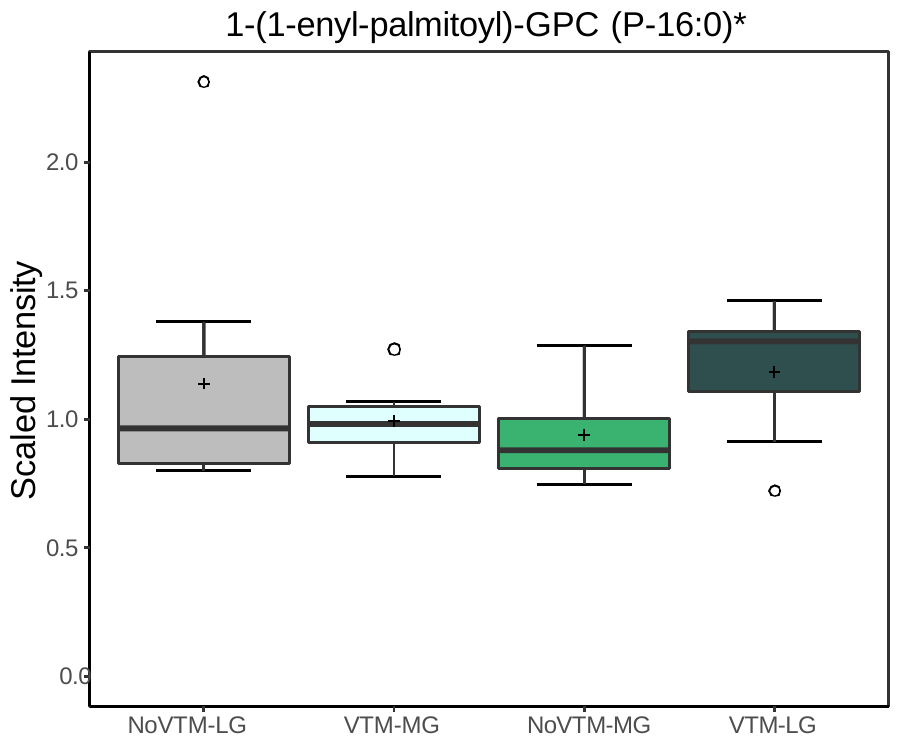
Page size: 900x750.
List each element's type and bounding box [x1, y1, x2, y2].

footer [57, 661, 95, 750]
text_box [44, 530, 82, 561]
text_box [83, 50, 891, 738]
text_box [44, 144, 82, 176]
text_box [1, 256, 82, 503]
text_box [223, 0, 755, 44]
slide_number [125, 713, 257, 750]
